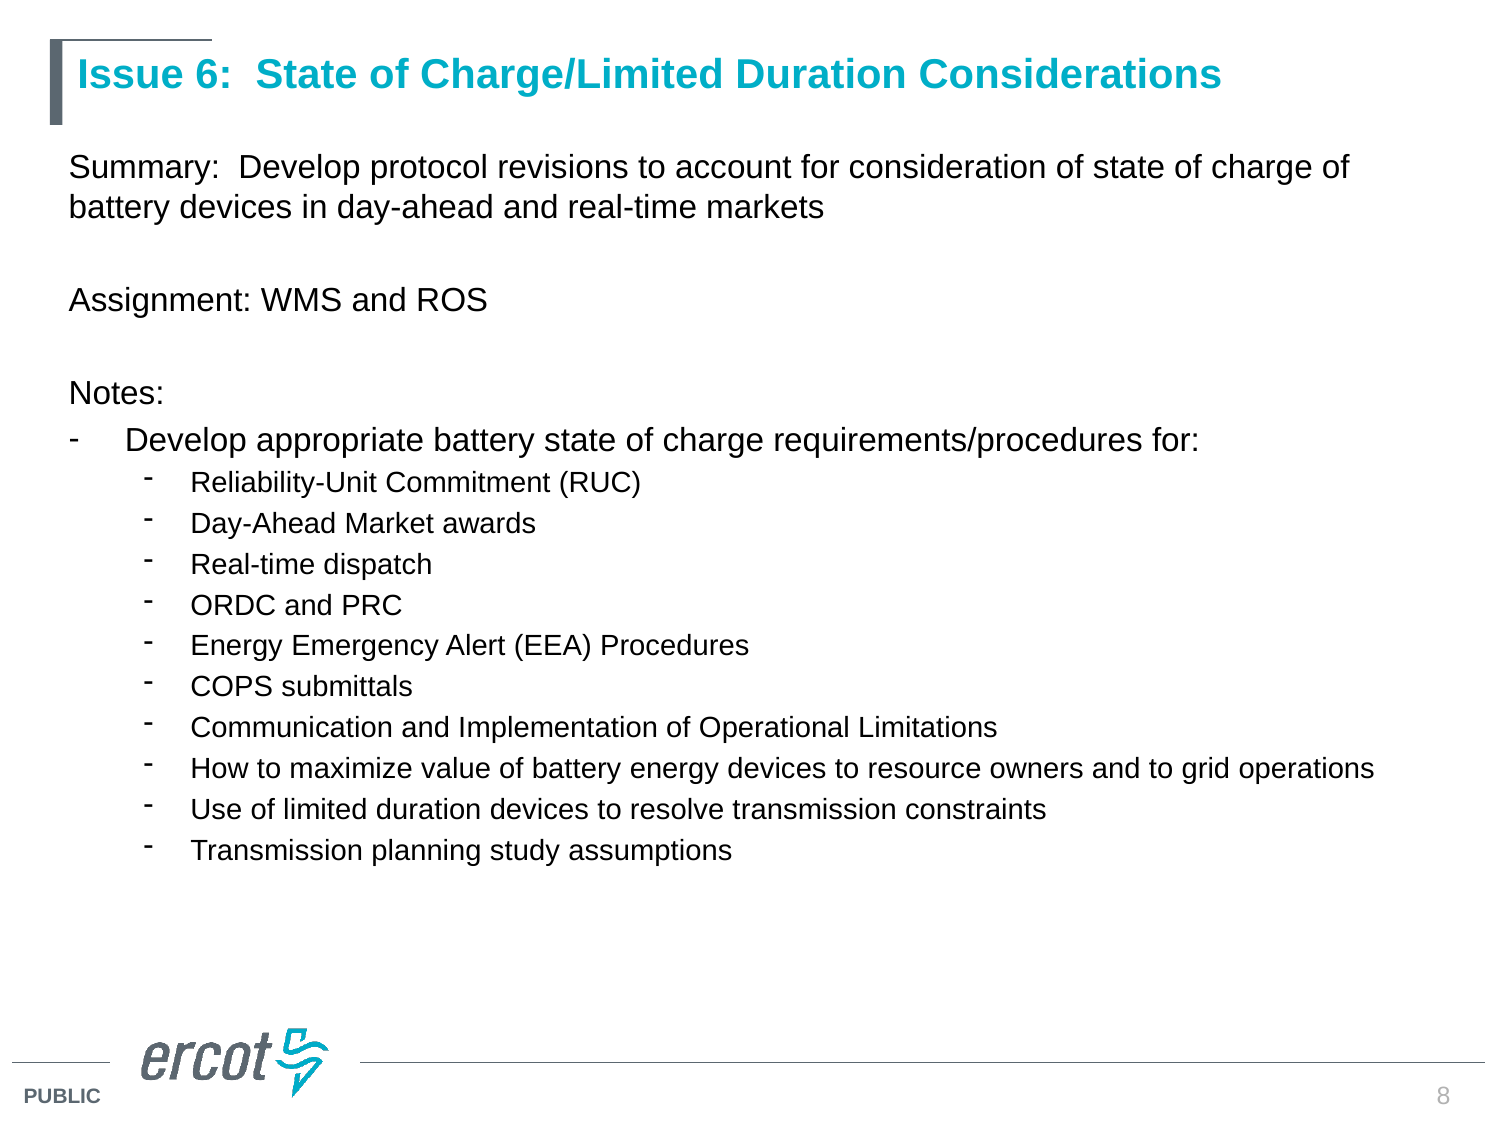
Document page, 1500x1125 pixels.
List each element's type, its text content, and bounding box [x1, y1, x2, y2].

title Issue 6: State of Charge/Limited Duration Considerations [62, 39, 1450, 125]
picture [137, 1024, 332, 1100]
slide_number 8 [1400, 1076, 1488, 1113]
text_box [323, 507, 1500, 583]
list Summary: Develop protocol revisions to account for consideration of state of charge of battery devices in day-ahead and real-time markets Assignment: WMS and ROS Notes: Develop appropriate battery state of charge requirements/procedures for: Reliability-Unit Commitment (RUC) Day-Ahead Market awards Real-time dispatch ORDC and PRC Energy Emergency Alert (EEA) Procedures COPS submittals Communication and Implementation of Operational Limitations How to maximize value of battery energy devices to resource owners and to grid operations Use of limited duration devices to resolve transmission constraints Transmission planning study assumptions [53, 137, 1441, 913]
